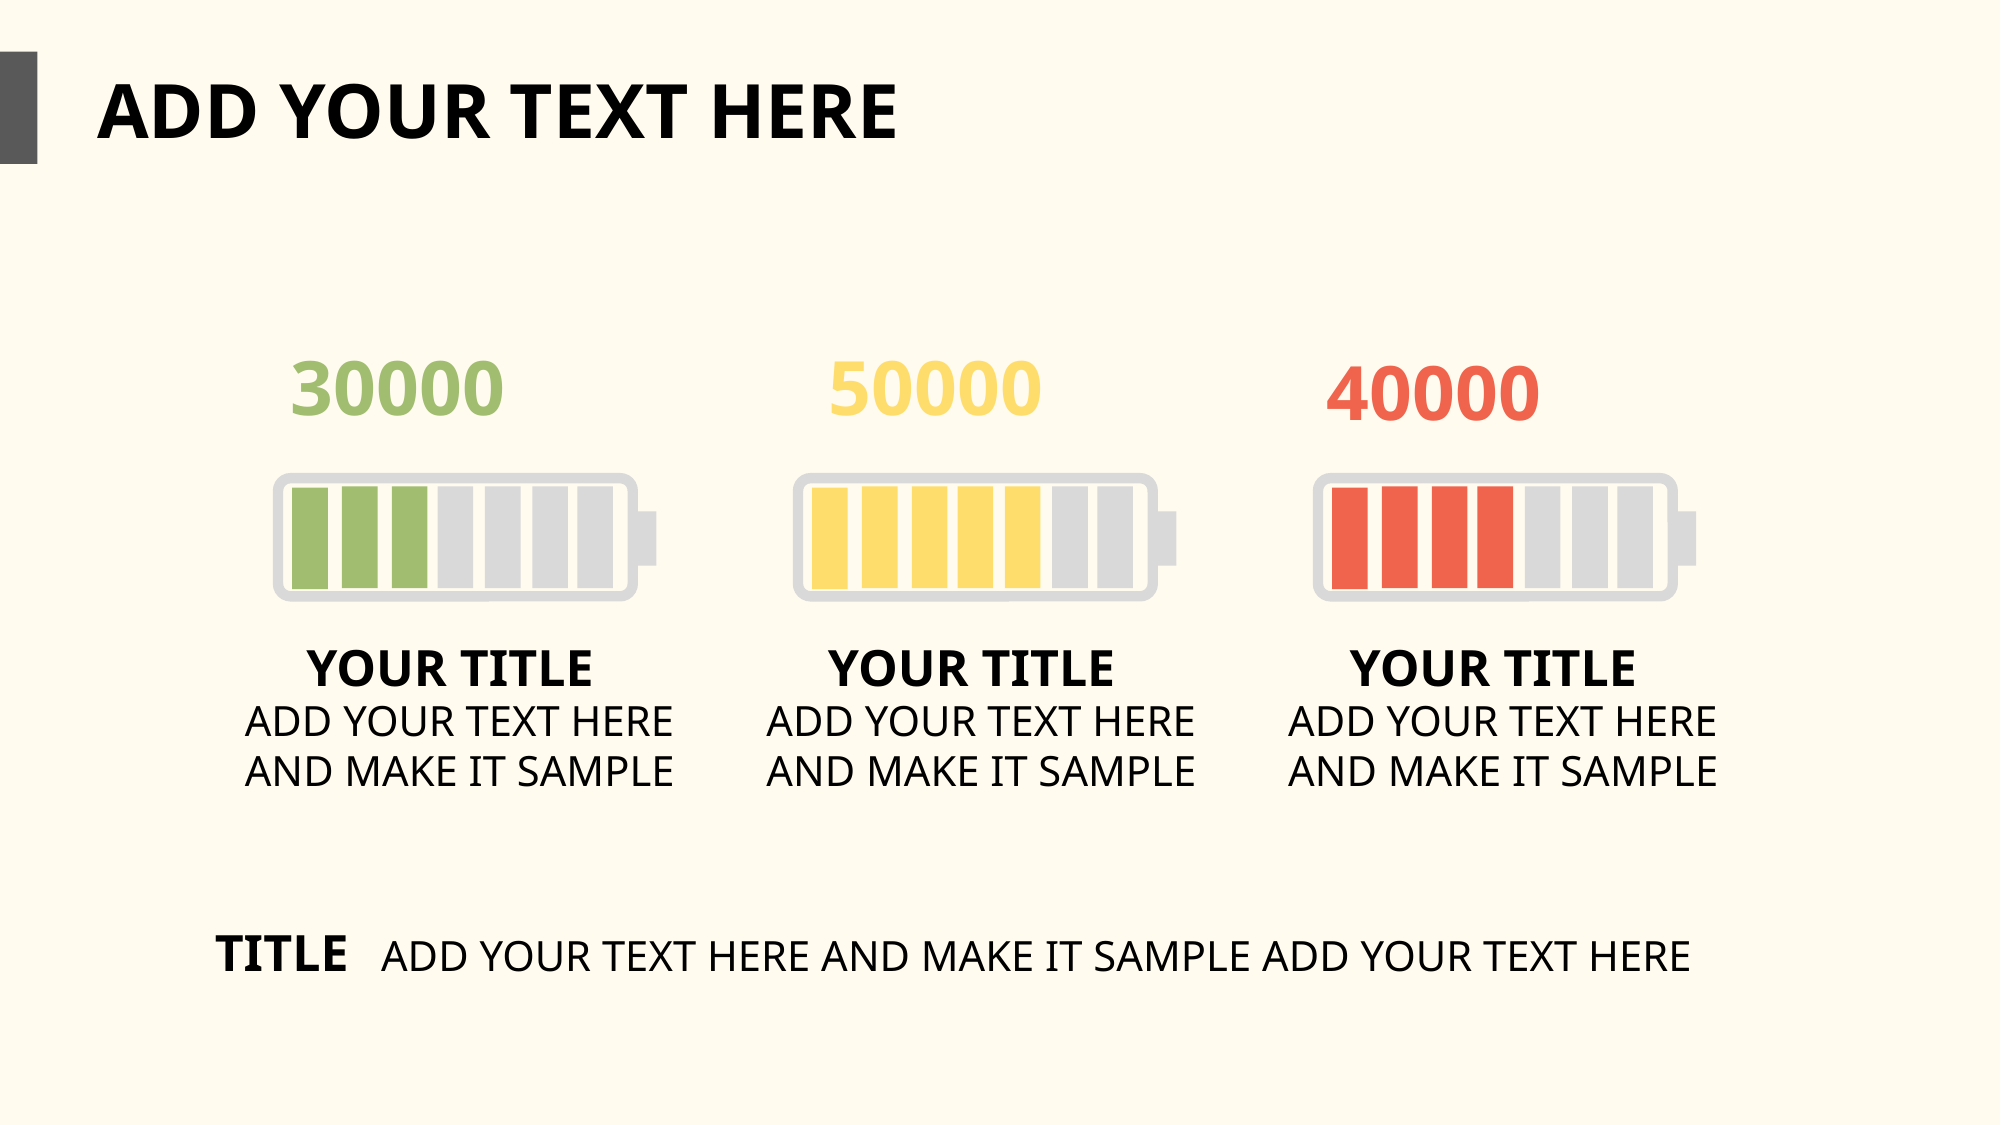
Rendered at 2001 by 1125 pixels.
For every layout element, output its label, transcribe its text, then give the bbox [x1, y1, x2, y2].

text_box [797, 478, 1177, 597]
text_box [229, 629, 734, 804]
text_box 30000 [275, 333, 521, 438]
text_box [184, 913, 1822, 990]
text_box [277, 478, 657, 597]
text_box [0, 51, 38, 165]
text_box 40000 [1311, 338, 1557, 443]
text_box 50000 [813, 333, 1059, 438]
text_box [1273, 629, 1777, 804]
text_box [1317, 478, 1697, 597]
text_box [751, 629, 1255, 804]
text_box ADD YOUR TEXT HERE [82, 55, 915, 161]
